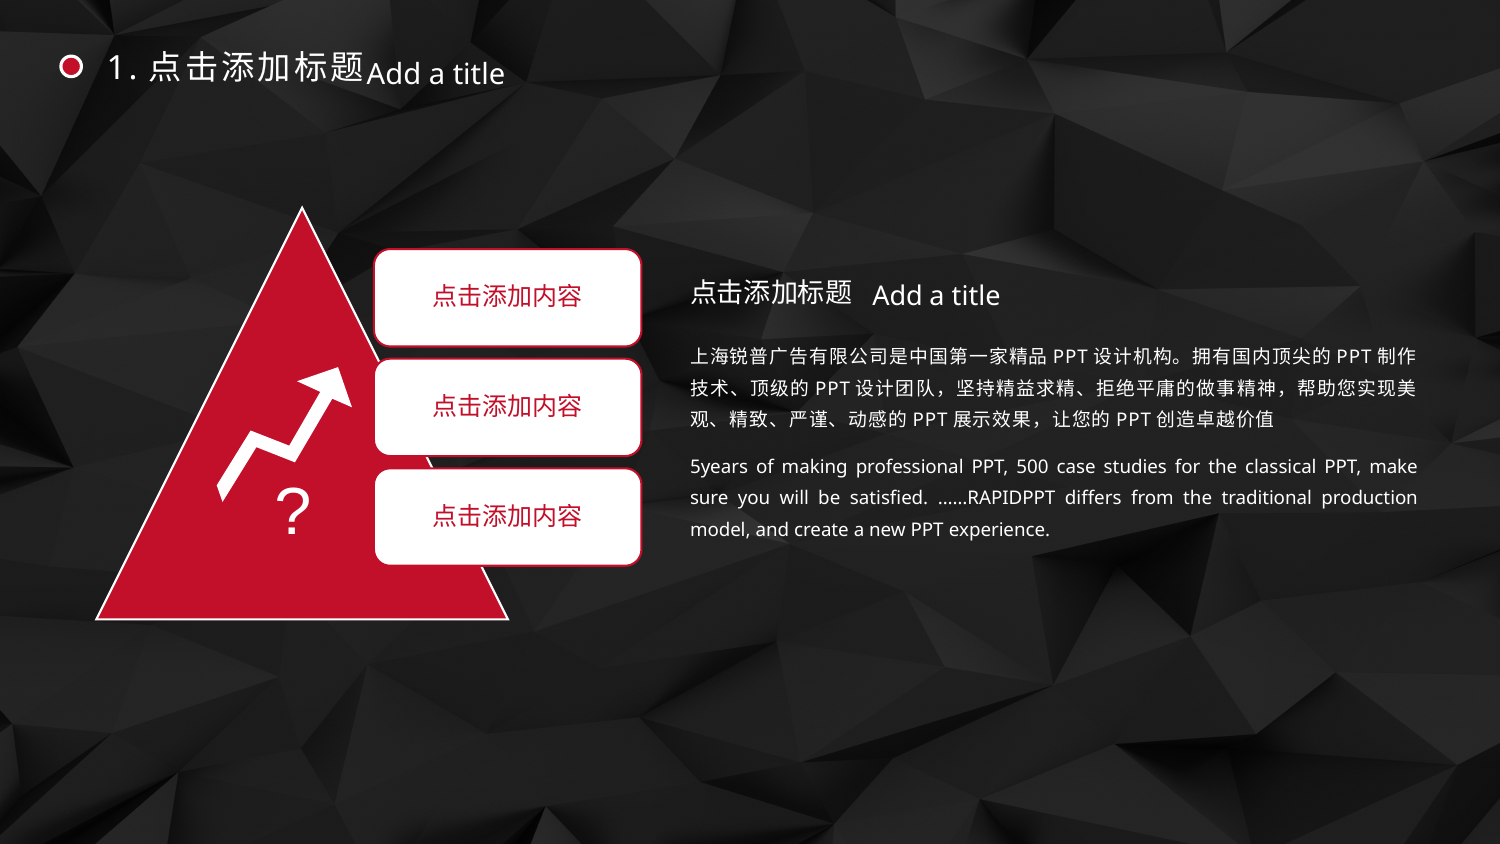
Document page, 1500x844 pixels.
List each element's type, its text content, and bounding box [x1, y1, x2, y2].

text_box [675, 328, 1432, 549]
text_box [96, 207, 508, 620]
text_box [675, 251, 1035, 317]
text_box 点击添加内容 [508, 467, 643, 567]
picture [0, 0, 1500, 844]
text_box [60, 47, 580, 99]
text_box 点击添加内容 [508, 248, 643, 348]
text_box 点击添加内容 [508, 357, 643, 458]
